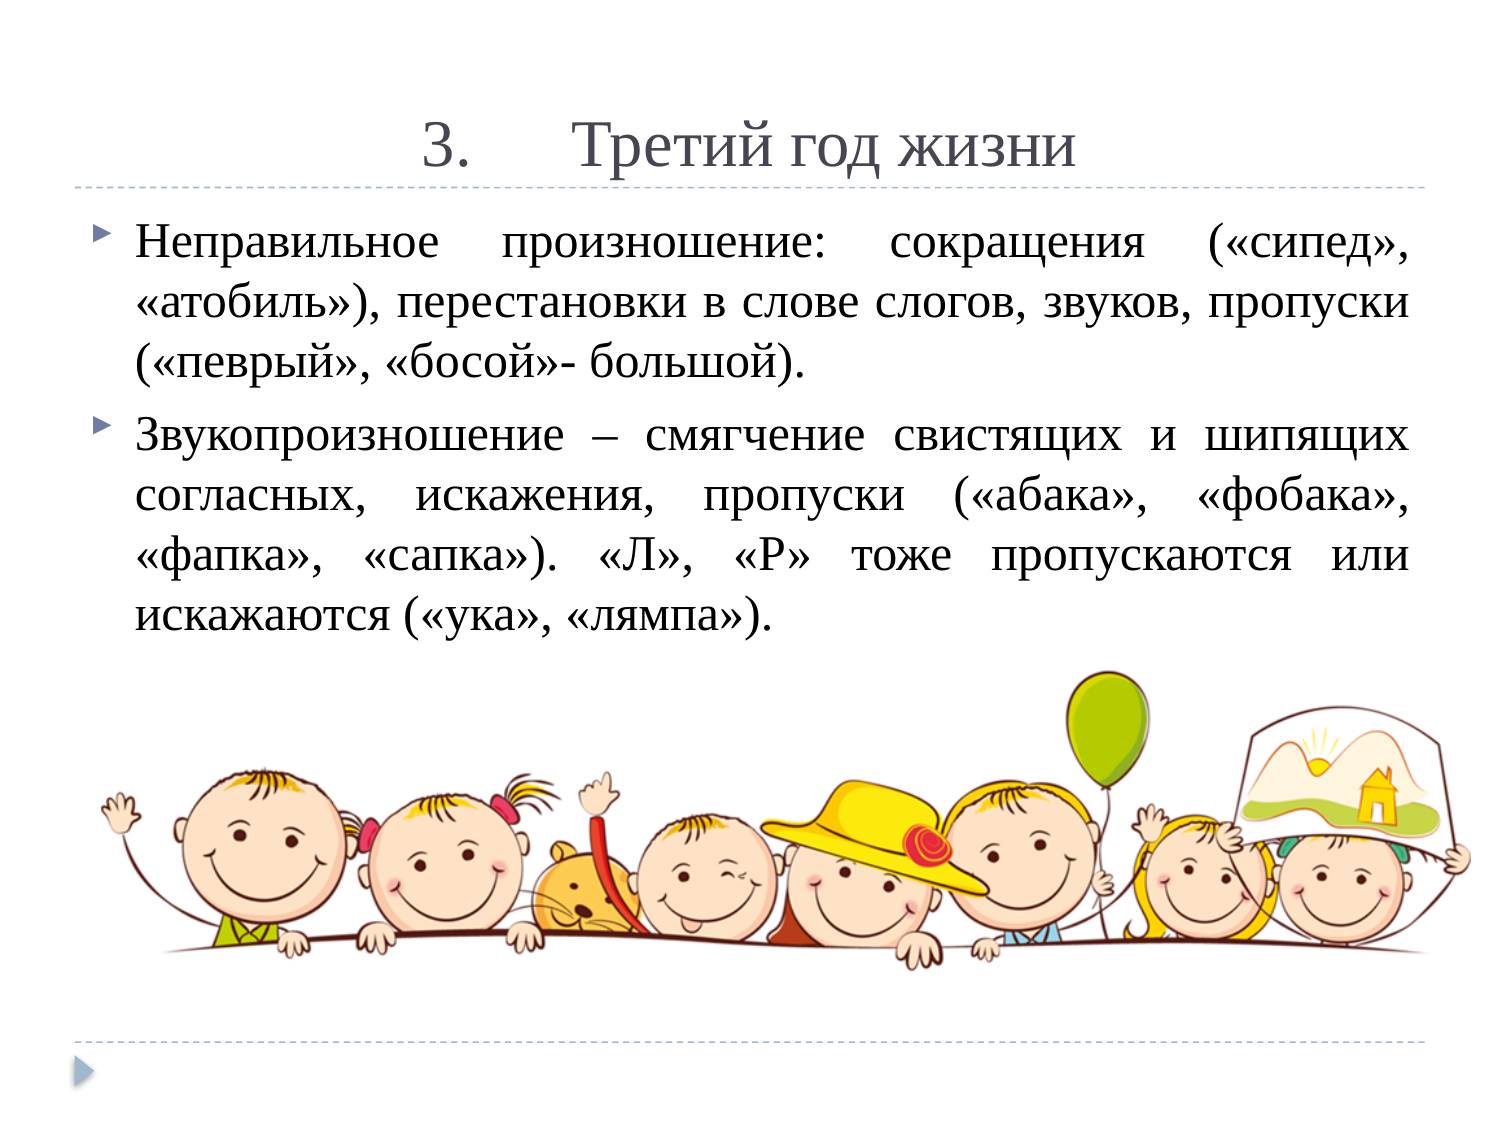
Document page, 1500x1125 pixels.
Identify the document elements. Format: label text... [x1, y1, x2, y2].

picture [100, 655, 1471, 973]
title 3. Третий год жизни [75, 24, 1425, 188]
list Неправильное произношение: сокращения («сипед», «атобиль»), перестановки в слове слогов, звуков, пропуски («певрый», «босой»- большой). Звукопроизношение – смягчение свистящих и шипящих согласных, искажения, пропуски («абака», «фобака», «фапка», «сапка»). «Л», «Р» тоже пропускаются или искажаются («ука», «лямпа»). [75, 200, 1425, 1010]
